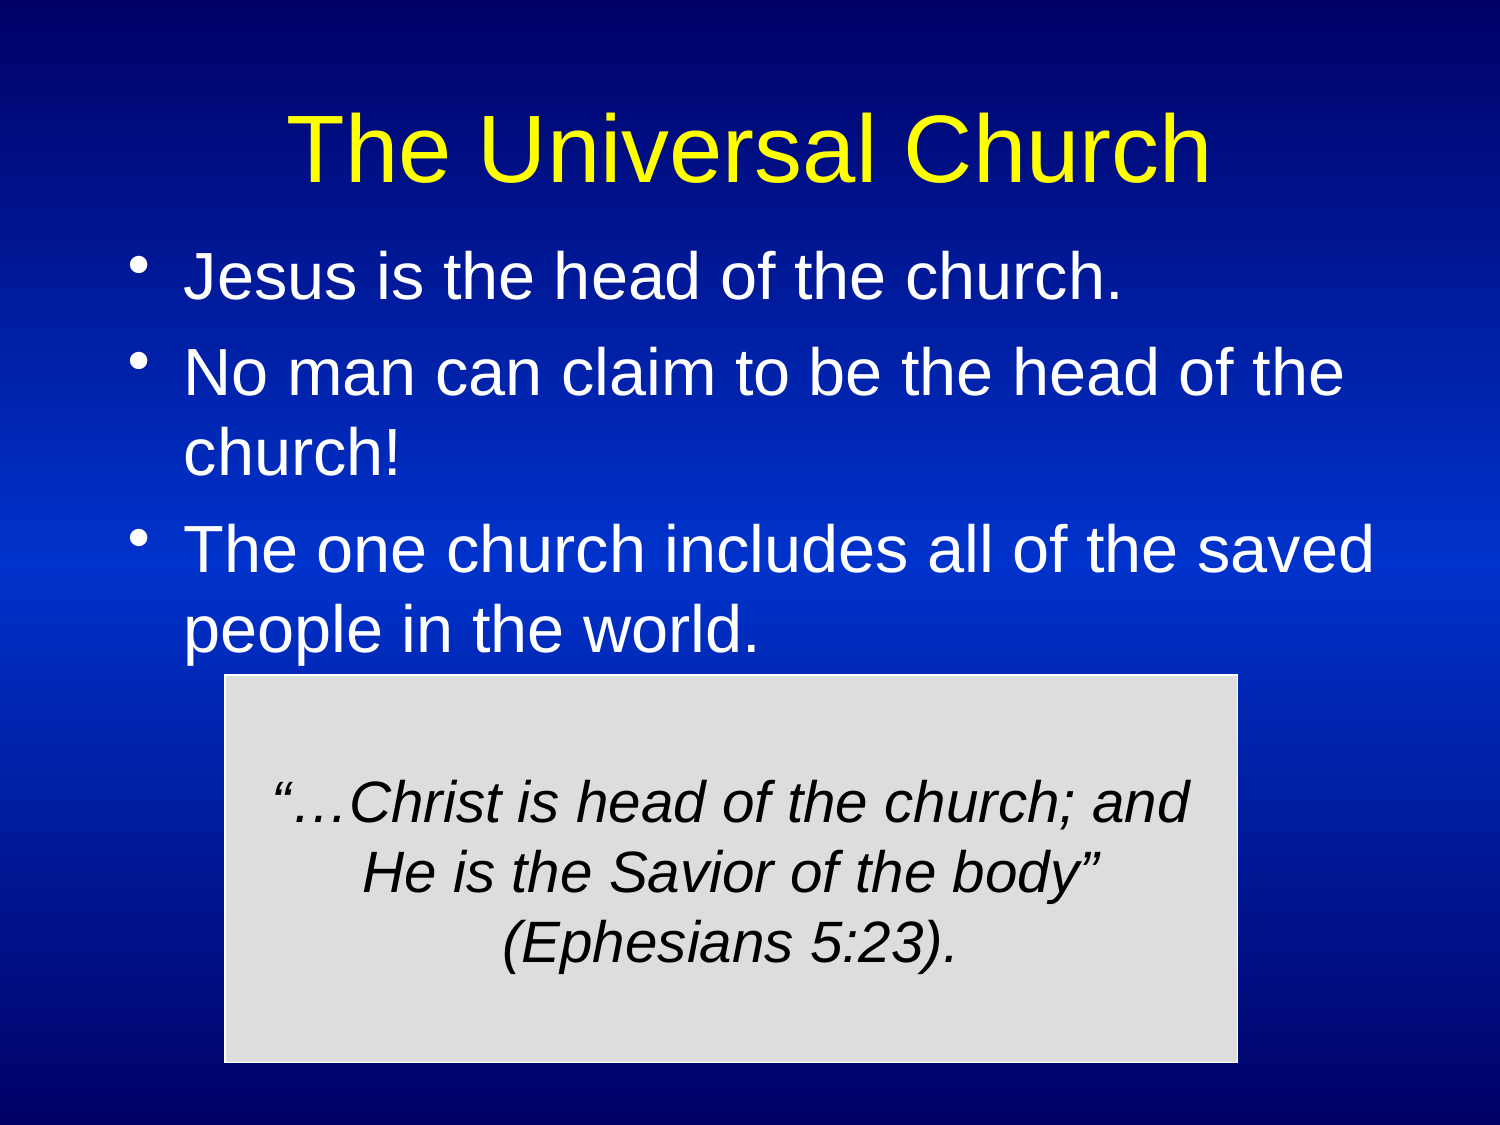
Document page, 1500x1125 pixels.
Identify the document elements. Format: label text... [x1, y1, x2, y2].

title The Universal Church [37, 50, 1463, 238]
text_box “…Christ is head of the church; and He is the Savior of the body” (Ephesians 5:23). [225, 674, 1238, 1063]
list Jesus is the head of the church. No man can claim to be the head of the church! The one church includes all of the saved people in the world. [112, 224, 1463, 1000]
